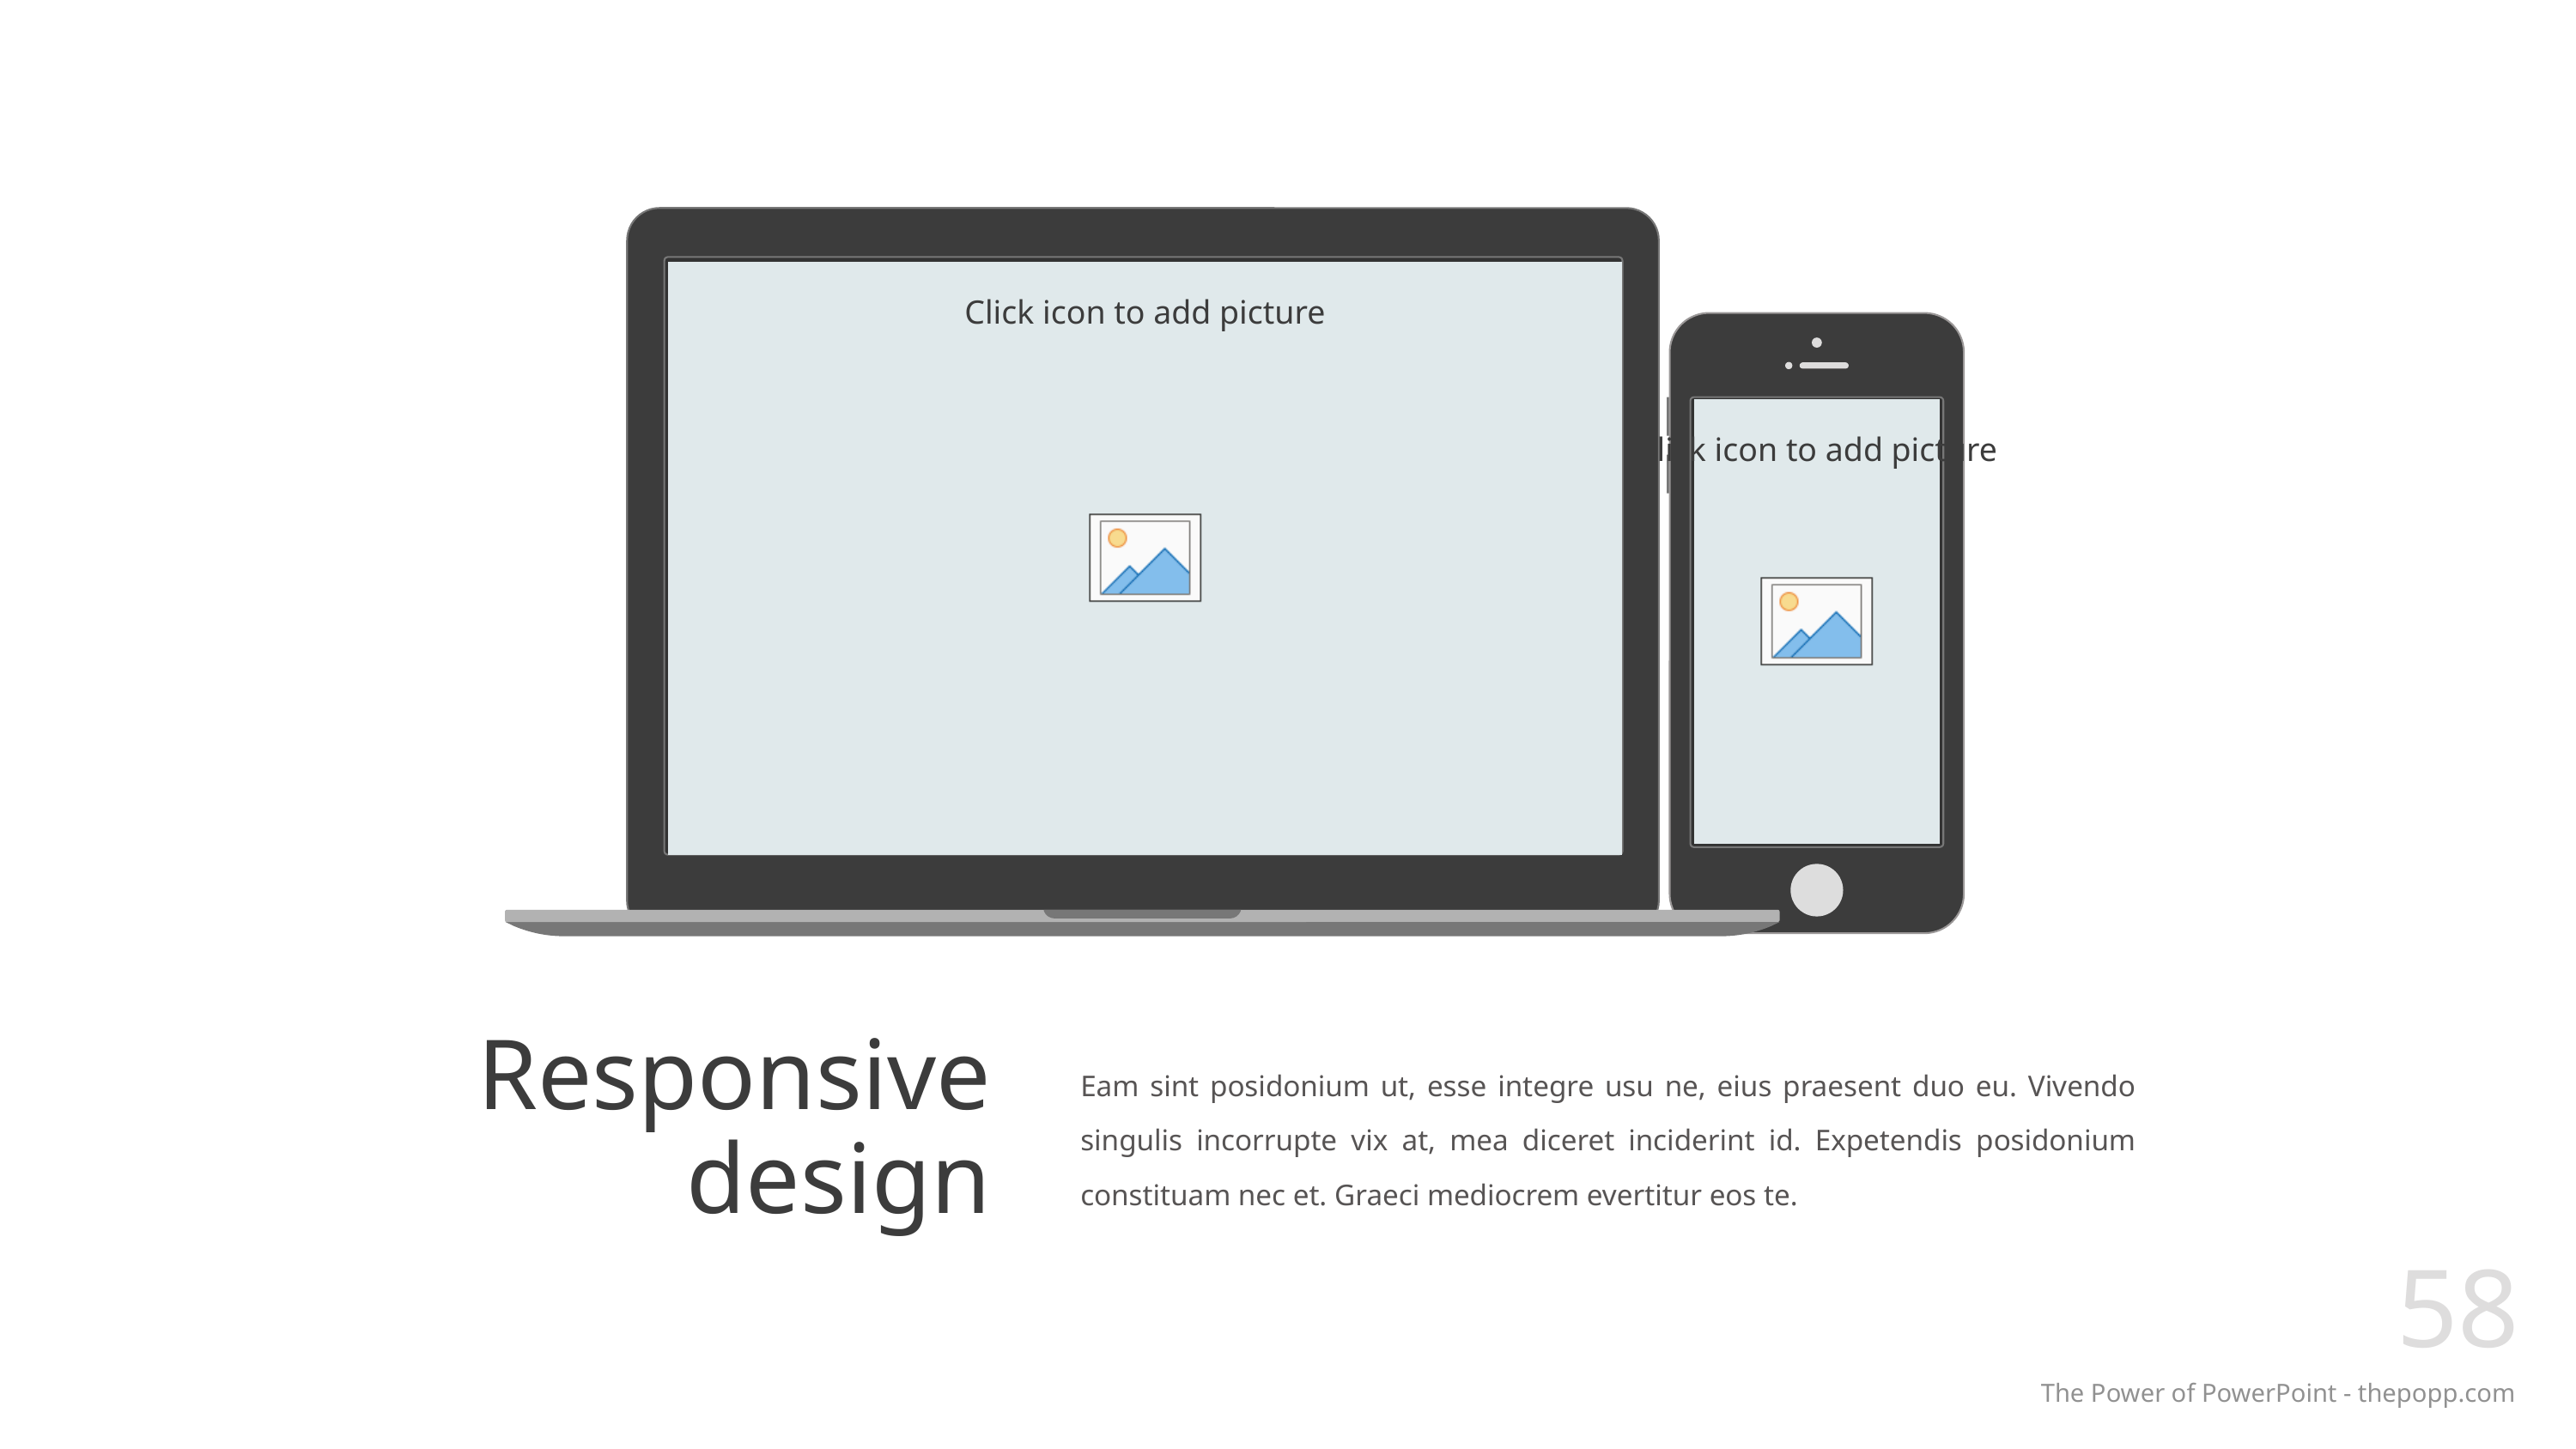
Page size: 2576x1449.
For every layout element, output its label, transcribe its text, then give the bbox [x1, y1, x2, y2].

title Responsive design [197, 985, 1005, 1275]
picture [668, 262, 1623, 855]
picture [1694, 399, 1940, 845]
list Eam sint posidonium ut, esse integre usu ne, eius praesent duo eu. Vivendo singulis incorrupte vix at, mea diceret inciderint id. Expetendis posidonium constituam nec et. Graeci mediocrem evertitur eos te. [1067, 1012, 2151, 1246]
slide_number 58 [2150, 1250, 2532, 1393]
footer The Power of PowerPoint - thepopp.com [1573, 1354, 2529, 1432]
